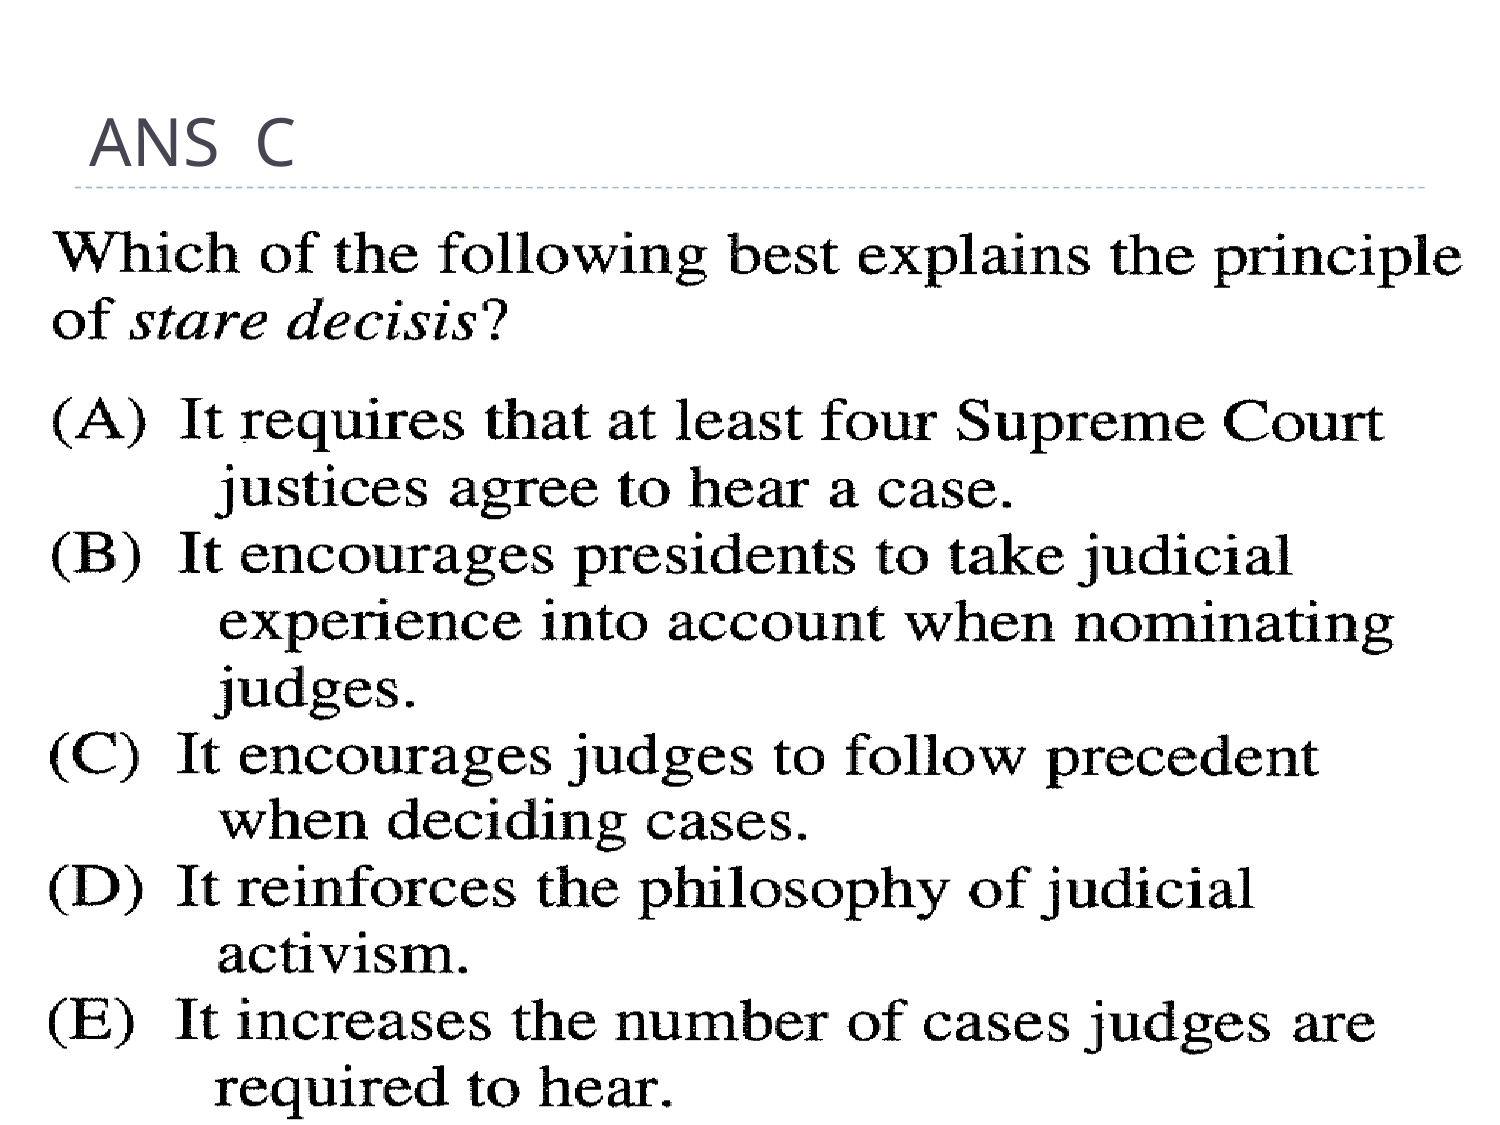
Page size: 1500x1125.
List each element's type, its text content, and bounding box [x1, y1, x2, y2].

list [37, 212, 1463, 1125]
title ANS C [75, 24, 1425, 188]
